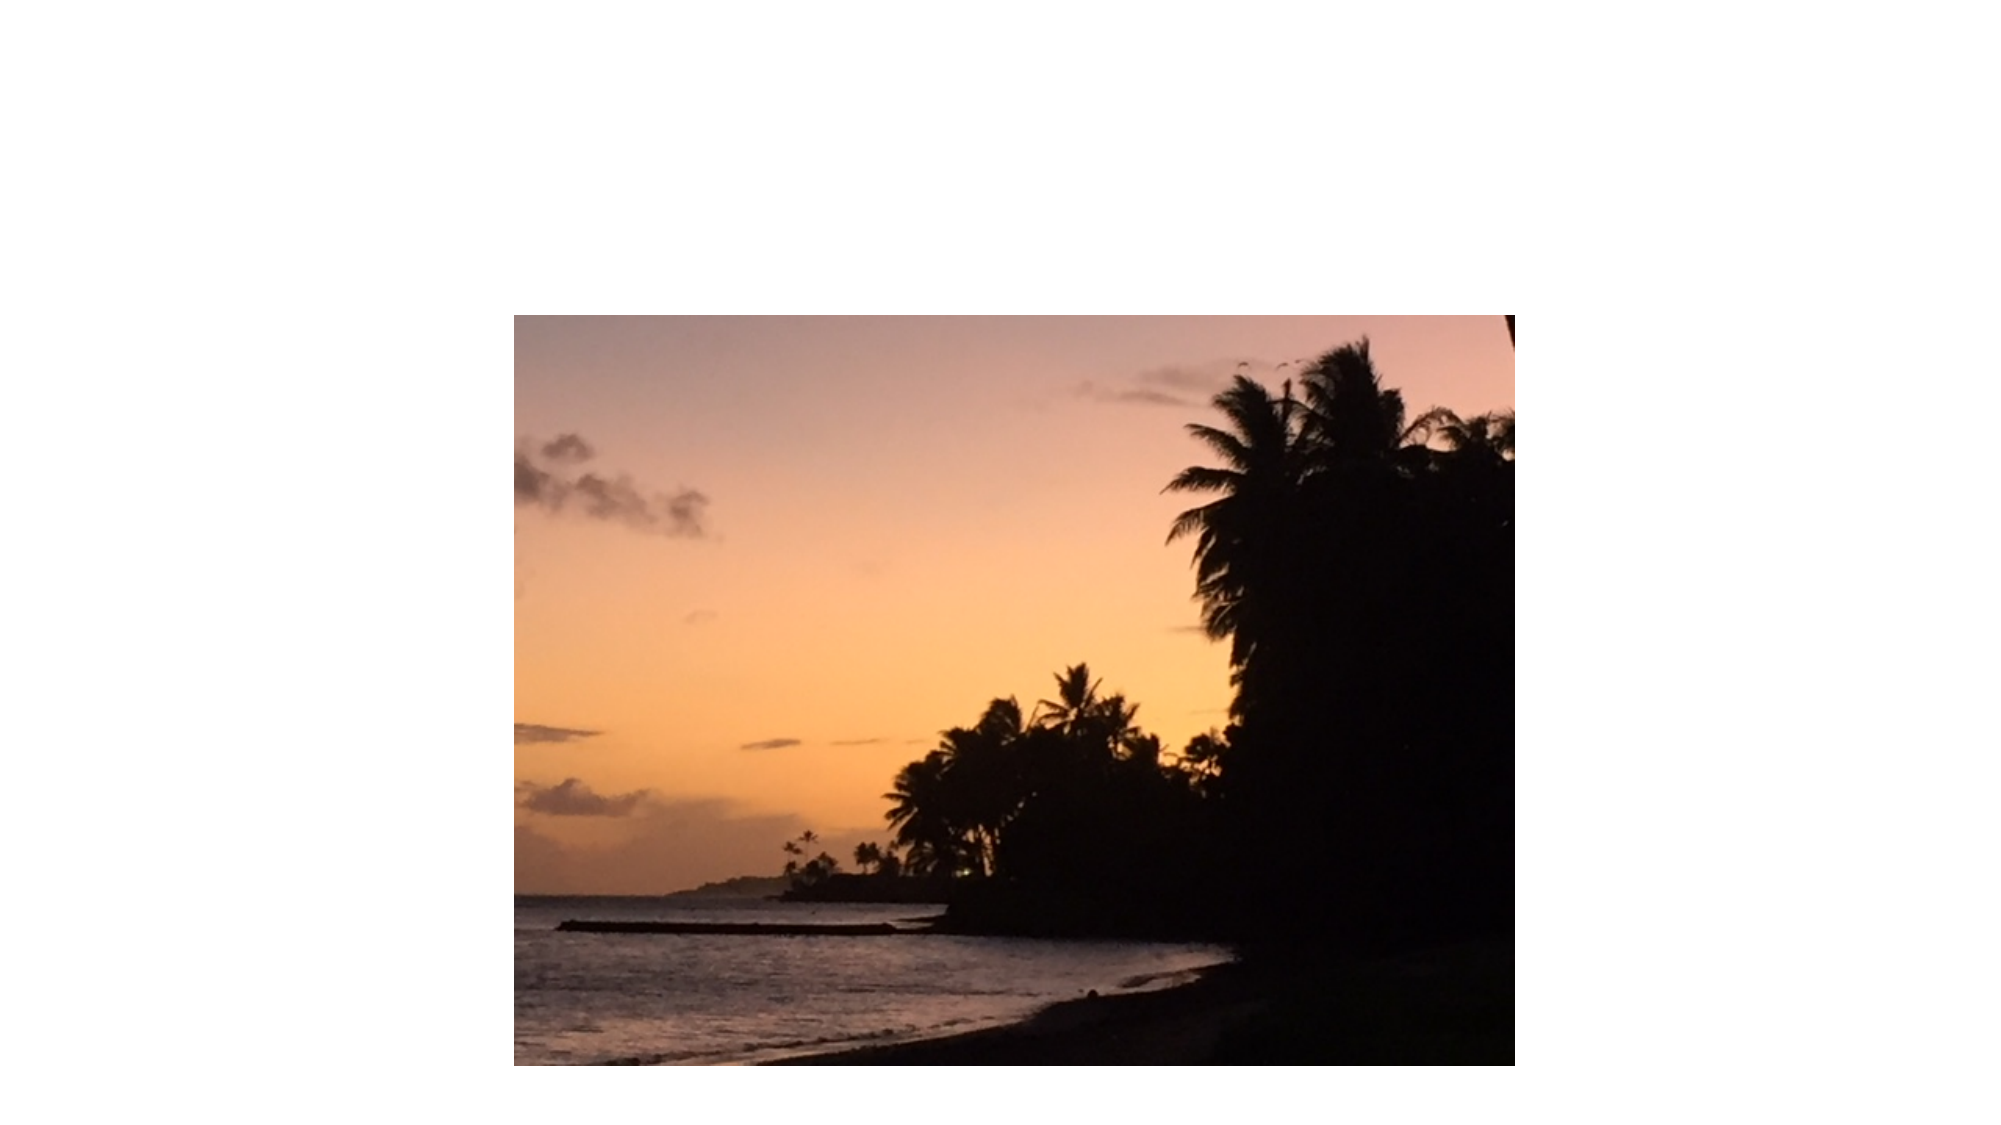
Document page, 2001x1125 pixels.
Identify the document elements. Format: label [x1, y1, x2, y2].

picture [514, 315, 1515, 1066]
